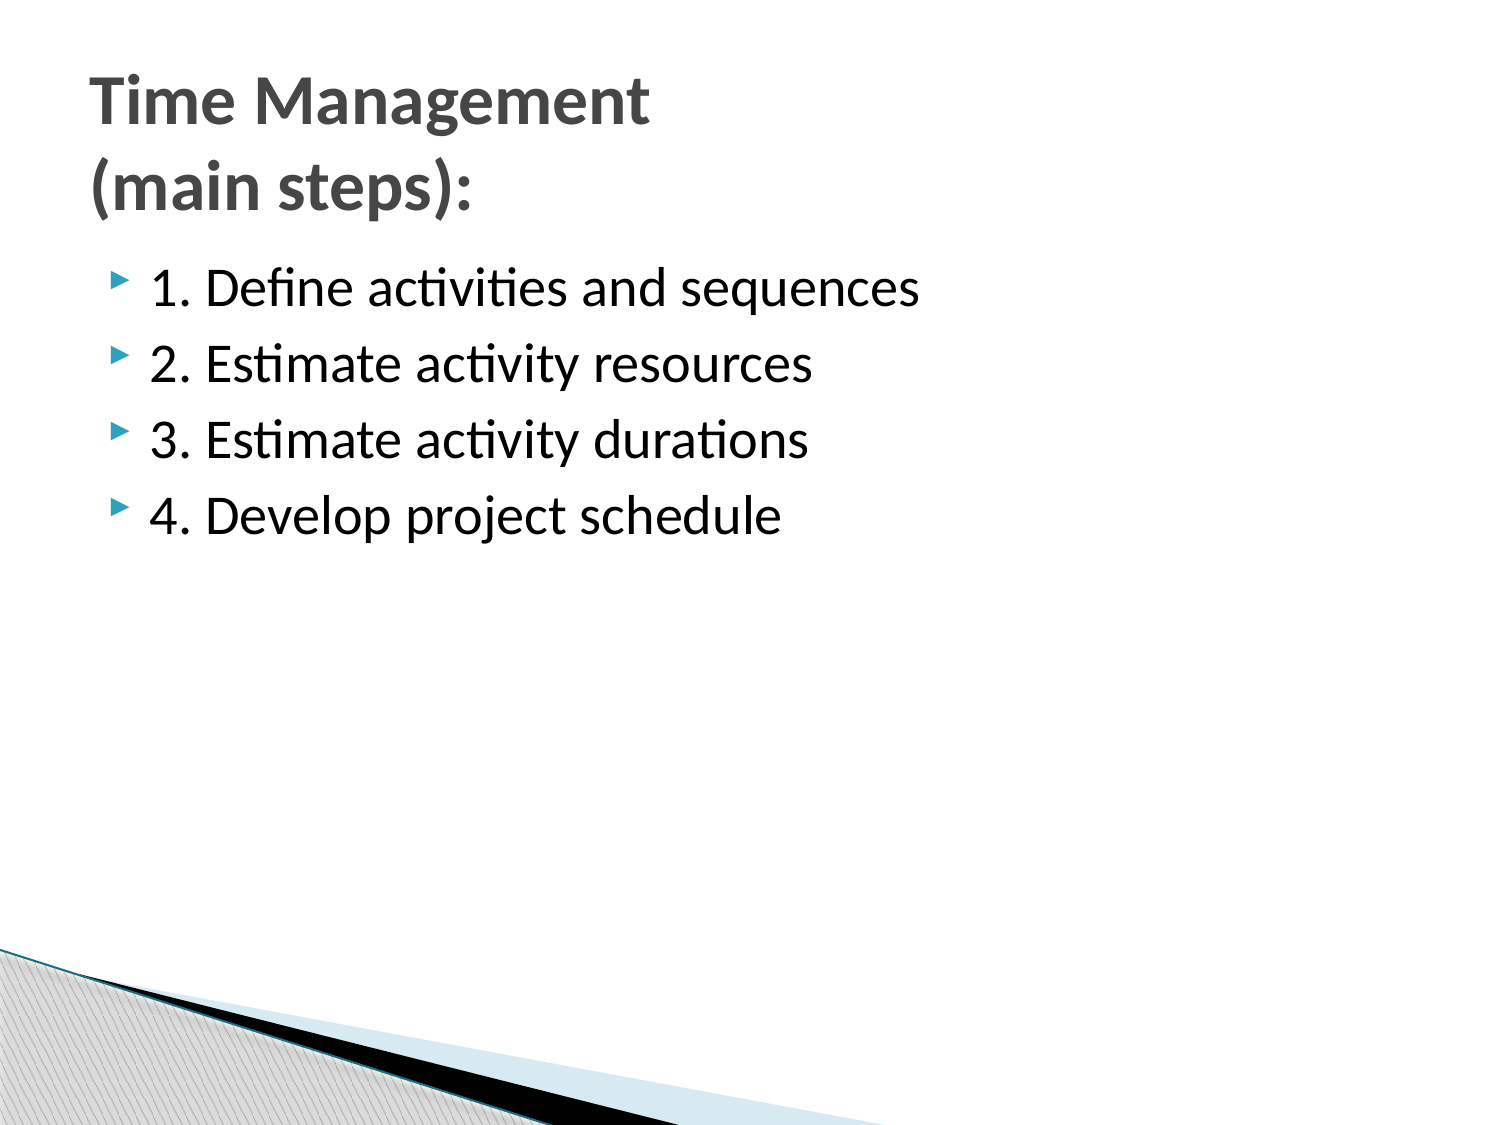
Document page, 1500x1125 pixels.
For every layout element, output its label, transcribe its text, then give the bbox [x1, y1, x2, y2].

list 1. Define activities and sequences 2. Estimate activity resources 3. Estimate activity durations 4. Develop project schedule [75, 243, 1425, 986]
title Time Management (main steps): [75, 45, 1425, 233]
